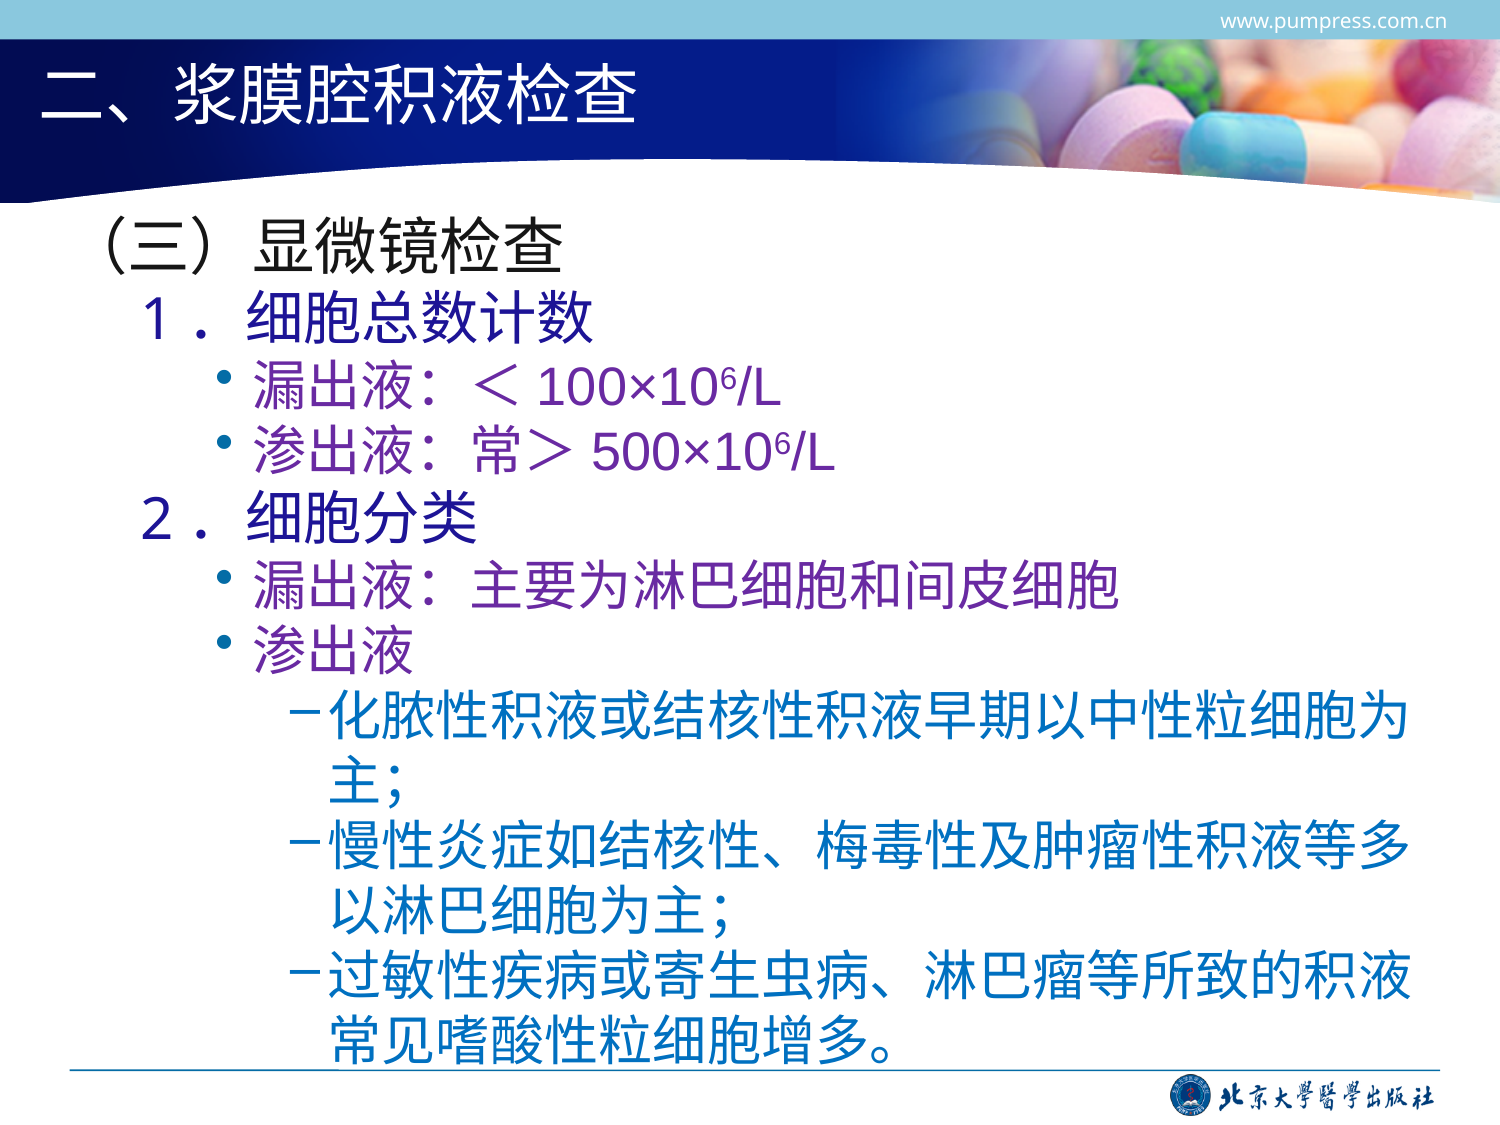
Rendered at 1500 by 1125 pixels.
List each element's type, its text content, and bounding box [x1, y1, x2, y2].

list （三）显微镜检查 1．细胞总数计数 漏出液：＜100×106/L 渗出液：常＞500×106/L 2．细胞分类 漏出液：主要为淋巴细胞和间皮细胞 渗出液 化脓性积液或结核性积液早期以中性粒细胞为主； 慢性炎症如结核性、梅毒性及肿瘤性积液等多以淋巴细胞为主； 过敏性疾病或寄生虫病、淋巴瘤等所致的积液常见嗜酸性粒细胞增多。 [49, 198, 1463, 1026]
picture [0, 40, 1500, 203]
title 二、浆膜腔积液检查 [23, 46, 1349, 140]
slide_number www.pumpress.com.cn [1024, 0, 1463, 38]
picture [1170, 1074, 1436, 1118]
